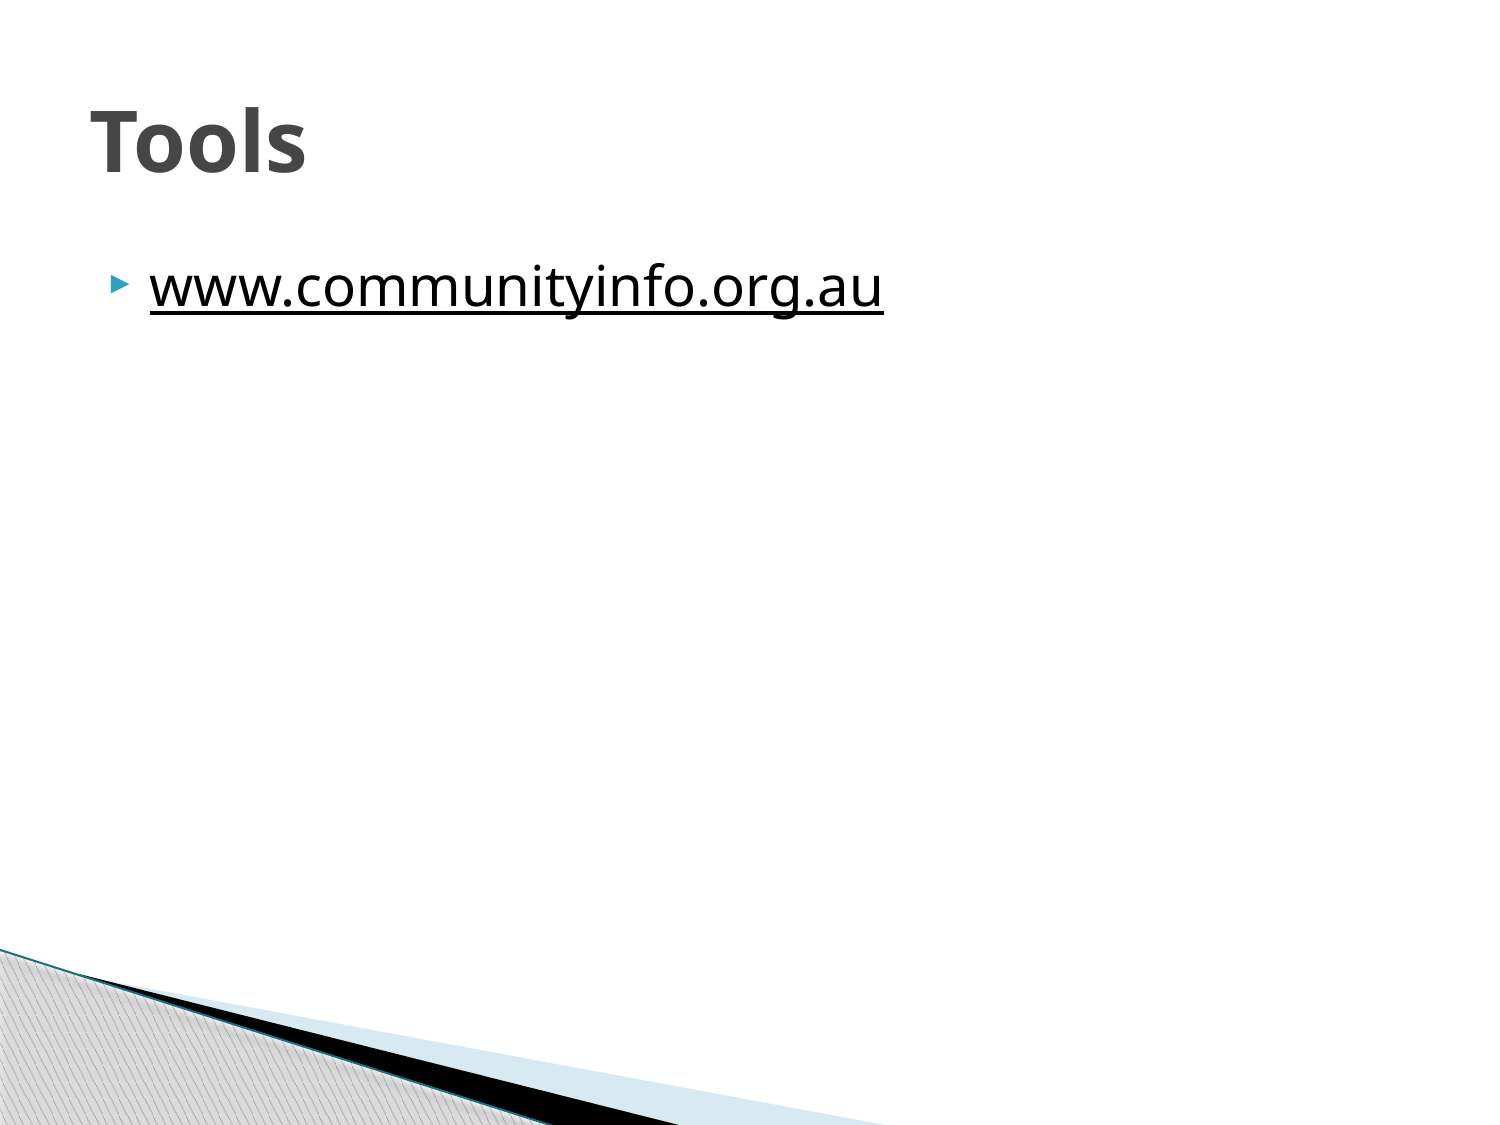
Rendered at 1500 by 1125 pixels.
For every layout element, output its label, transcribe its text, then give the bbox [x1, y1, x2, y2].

title Tools [75, 45, 1425, 233]
list www.communityinfo.org.au [75, 243, 1425, 986]
